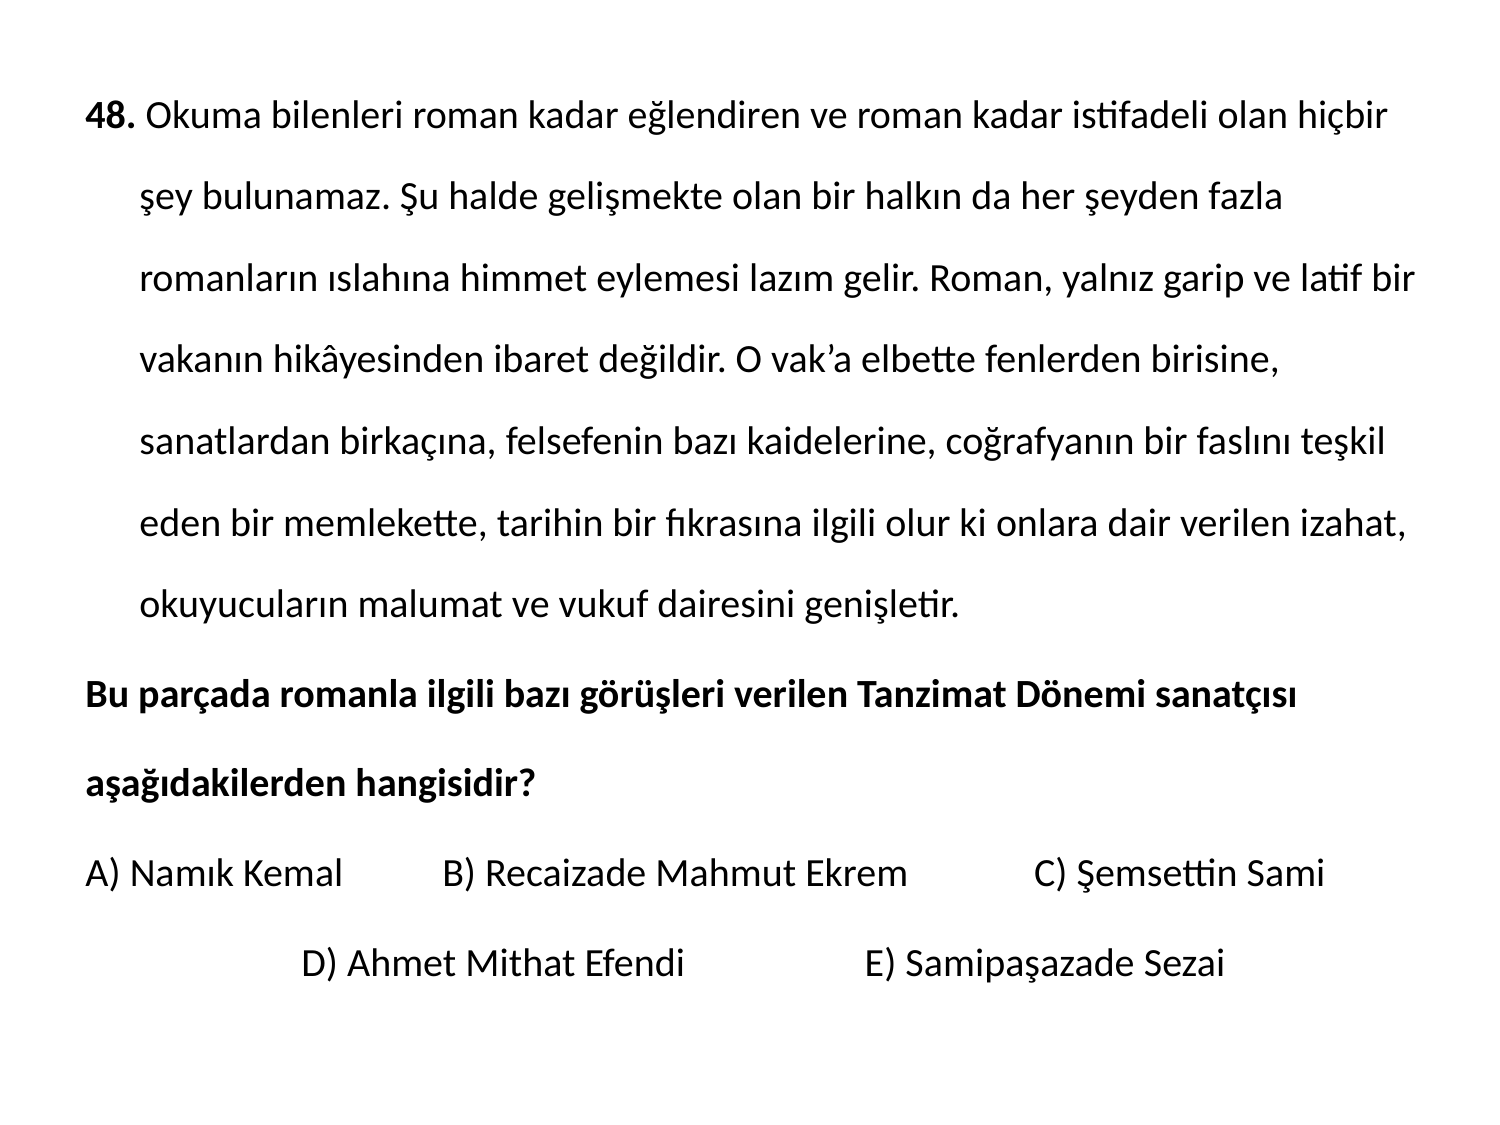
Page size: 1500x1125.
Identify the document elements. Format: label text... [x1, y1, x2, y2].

list 48. Okuma bilenleri roman kadar eğlendiren ve roman kadar istifadeli olan hiçbir şey bulunamaz. Şu halde gelişmekte olan bir halkın da her şeyden fazla romanların ıslahına himmet eylemesi lazım gelir. Roman, yalnız garip ve latif bir vakanın hikâyesinden ibaret değildir. O vak’a elbette fenlerden birisine, sanatlardan birkaçına, felsefenin bazı kaidelerine, coğrafyanın bir faslını teşkil eden bir memlekette, tarihin bir fıkrasına ilgili olur ki onlara dair verilen izahat, okuyucuların malumat ve vukuf dairesini genişletir. Bu parçada romanla ilgili bazı görüşleri verilen Tanzimat Dönemi sanatçısı aşağıdakilerden hangisidir? A) Namık Kemal B) Recaizade Mahmut Ekrem C) Şemsettin Sami D) Ahmet Mithat Efendi E) Samipaşazade Sezai [70, 46, 1461, 1020]
